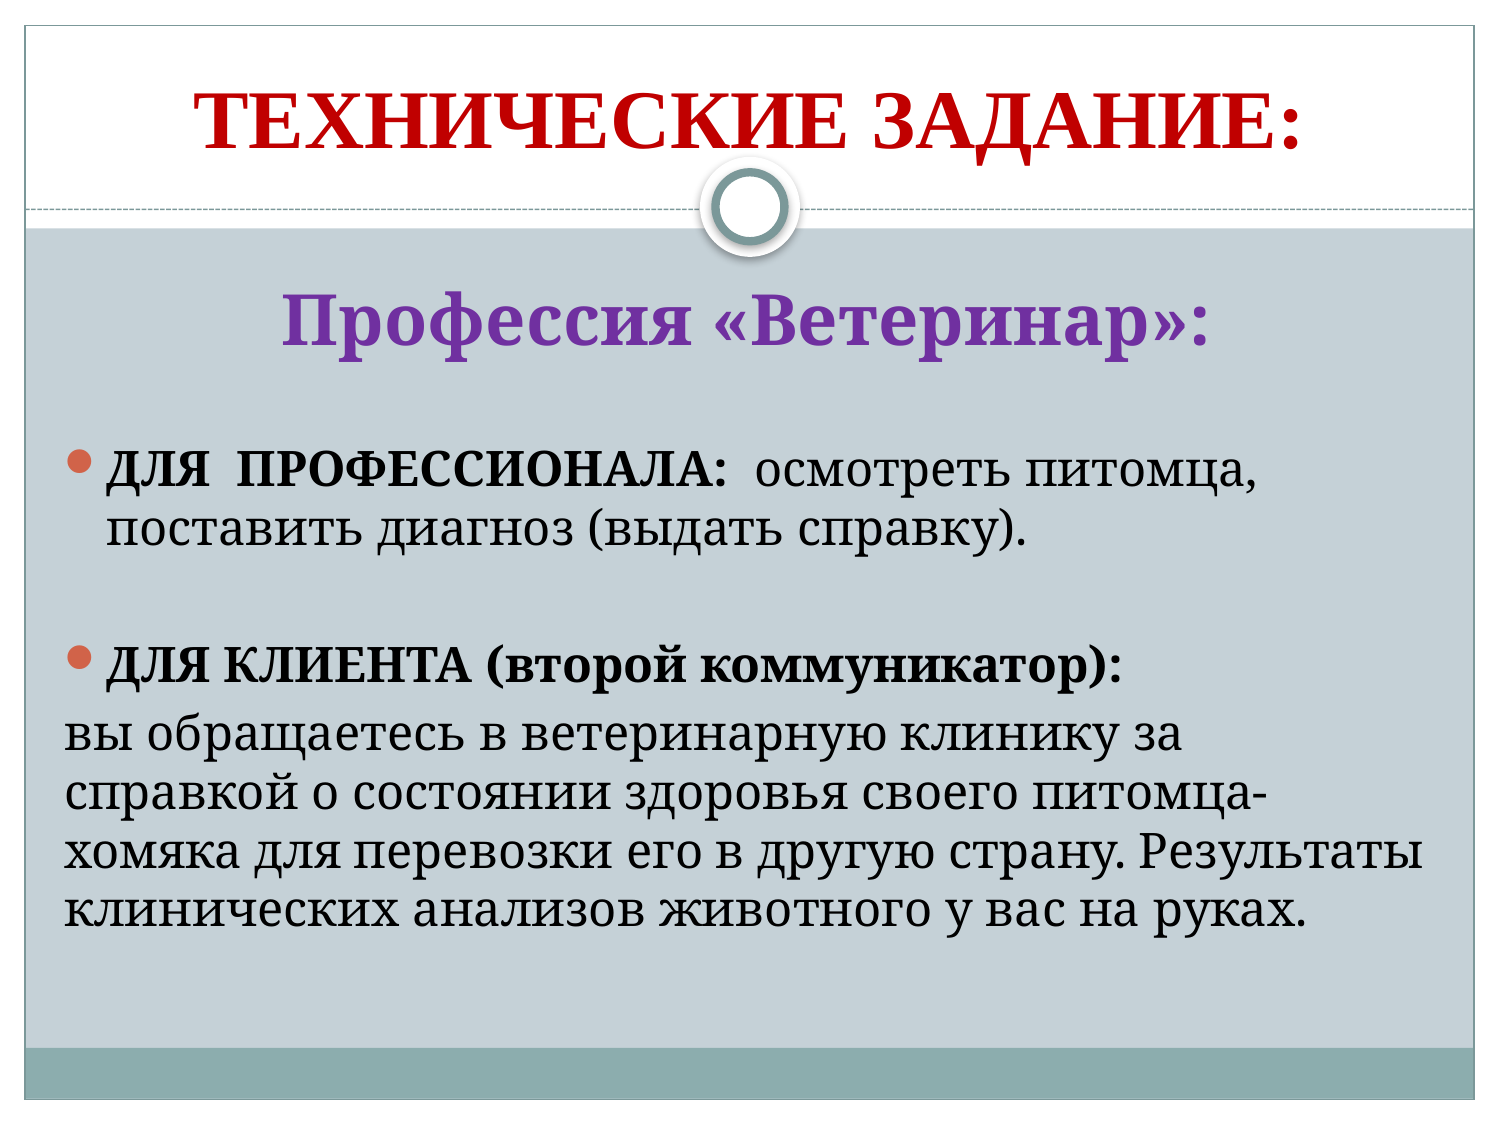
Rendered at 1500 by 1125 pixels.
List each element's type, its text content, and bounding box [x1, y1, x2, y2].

title ТЕХНИЧЕСКИЕ ЗАДАНИЕ: [49, 37, 1450, 173]
list Профессия «Ветеринар»: ДЛЯ ПРОФЕССИОНАЛА: осмотреть питомца, поставить диагноз (выдать справку). ДЛЯ КЛИЕНТА (второй коммуникатор): вы обращаетесь в ветеринарную клинику за справкой о состоянии здоровья своего питомца-хомяка для перевозки его в другую страну. Результаты клинических анализов животного у вас на руках. [49, 267, 1445, 1001]
